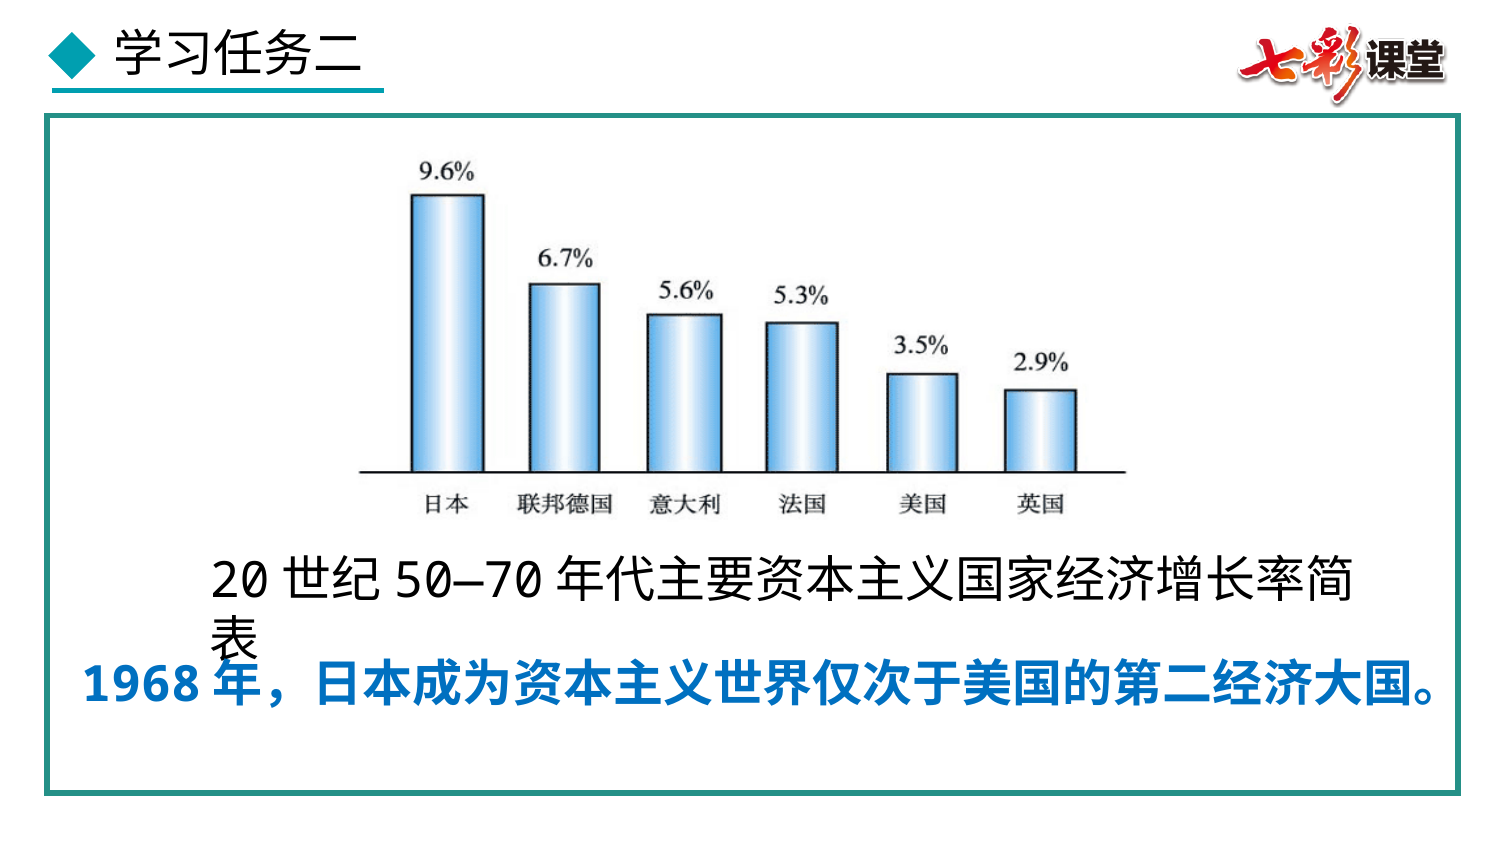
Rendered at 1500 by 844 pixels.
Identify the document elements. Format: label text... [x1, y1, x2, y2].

picture [1234, 20, 1451, 108]
picture [347, 149, 1134, 522]
text_box [46, 114, 1459, 794]
text_box 1968年，日本成为资本主义世界仅次于美国的第二经济大国。 [66, 643, 1447, 719]
text_box 20世纪50—70年代主要资本主义国家经济增长率简表 [194, 539, 1412, 643]
